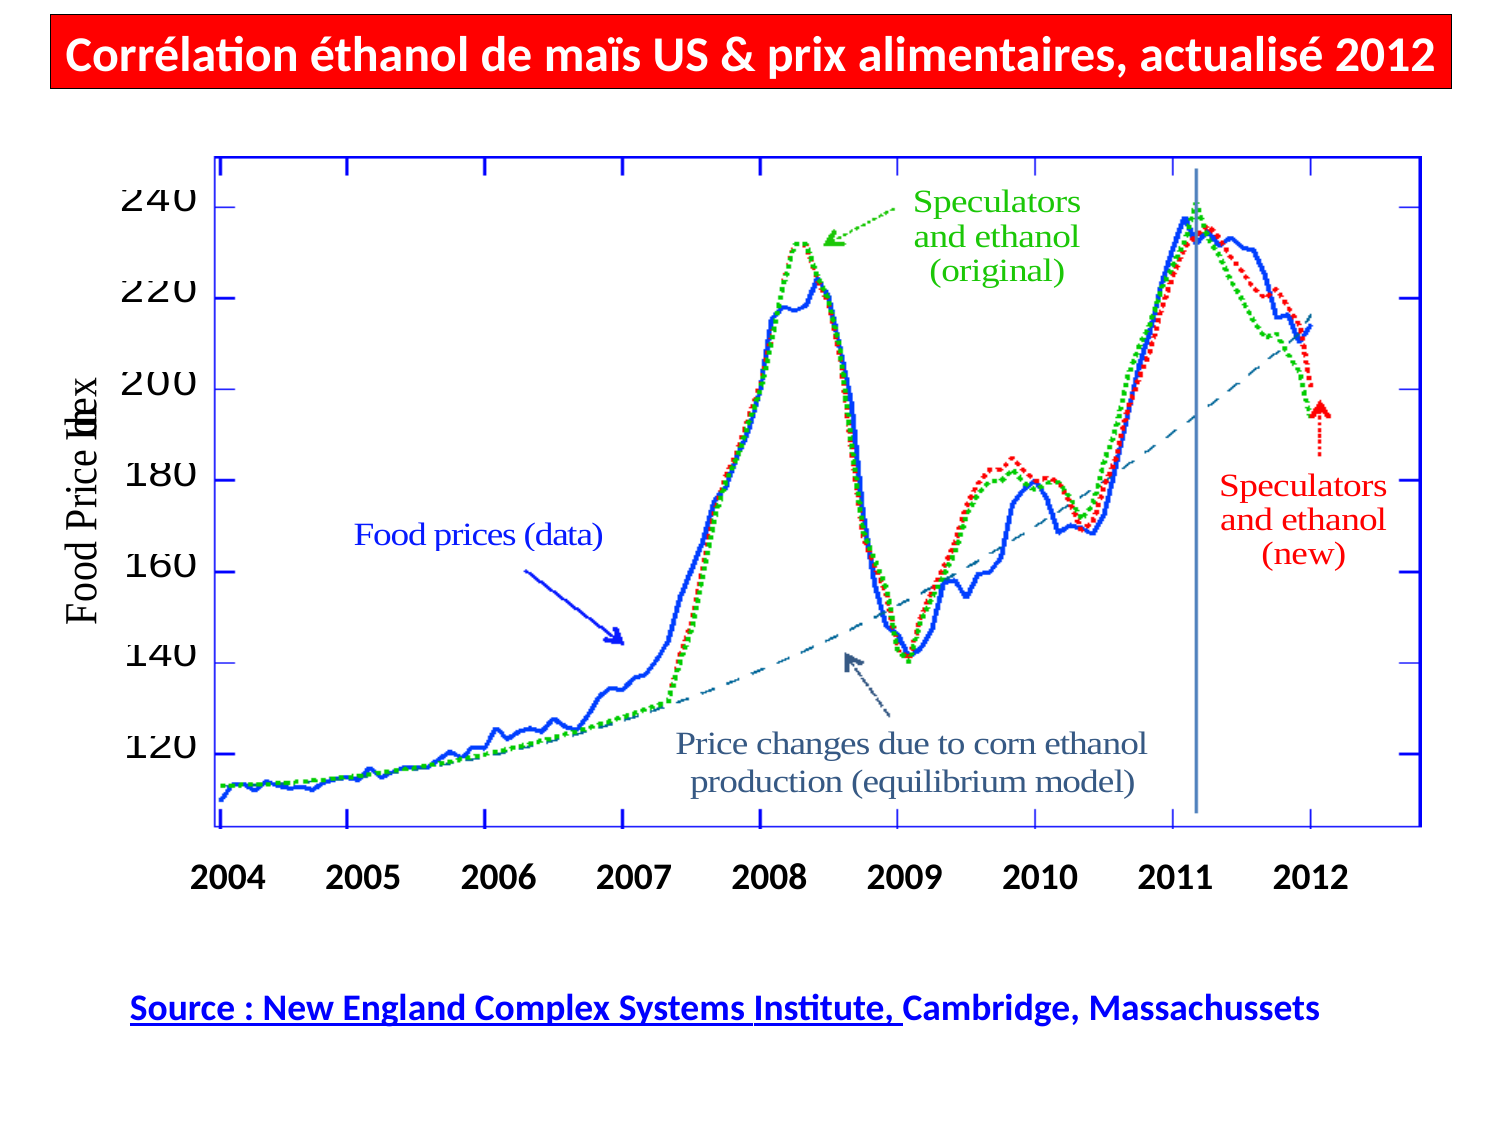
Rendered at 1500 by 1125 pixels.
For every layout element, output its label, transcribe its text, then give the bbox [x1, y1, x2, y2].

picture [0, 101, 1483, 1125]
text_box Corrélation éthanol de maïs US & prix alimentaires, actualisé 2012 [50, 14, 1452, 89]
